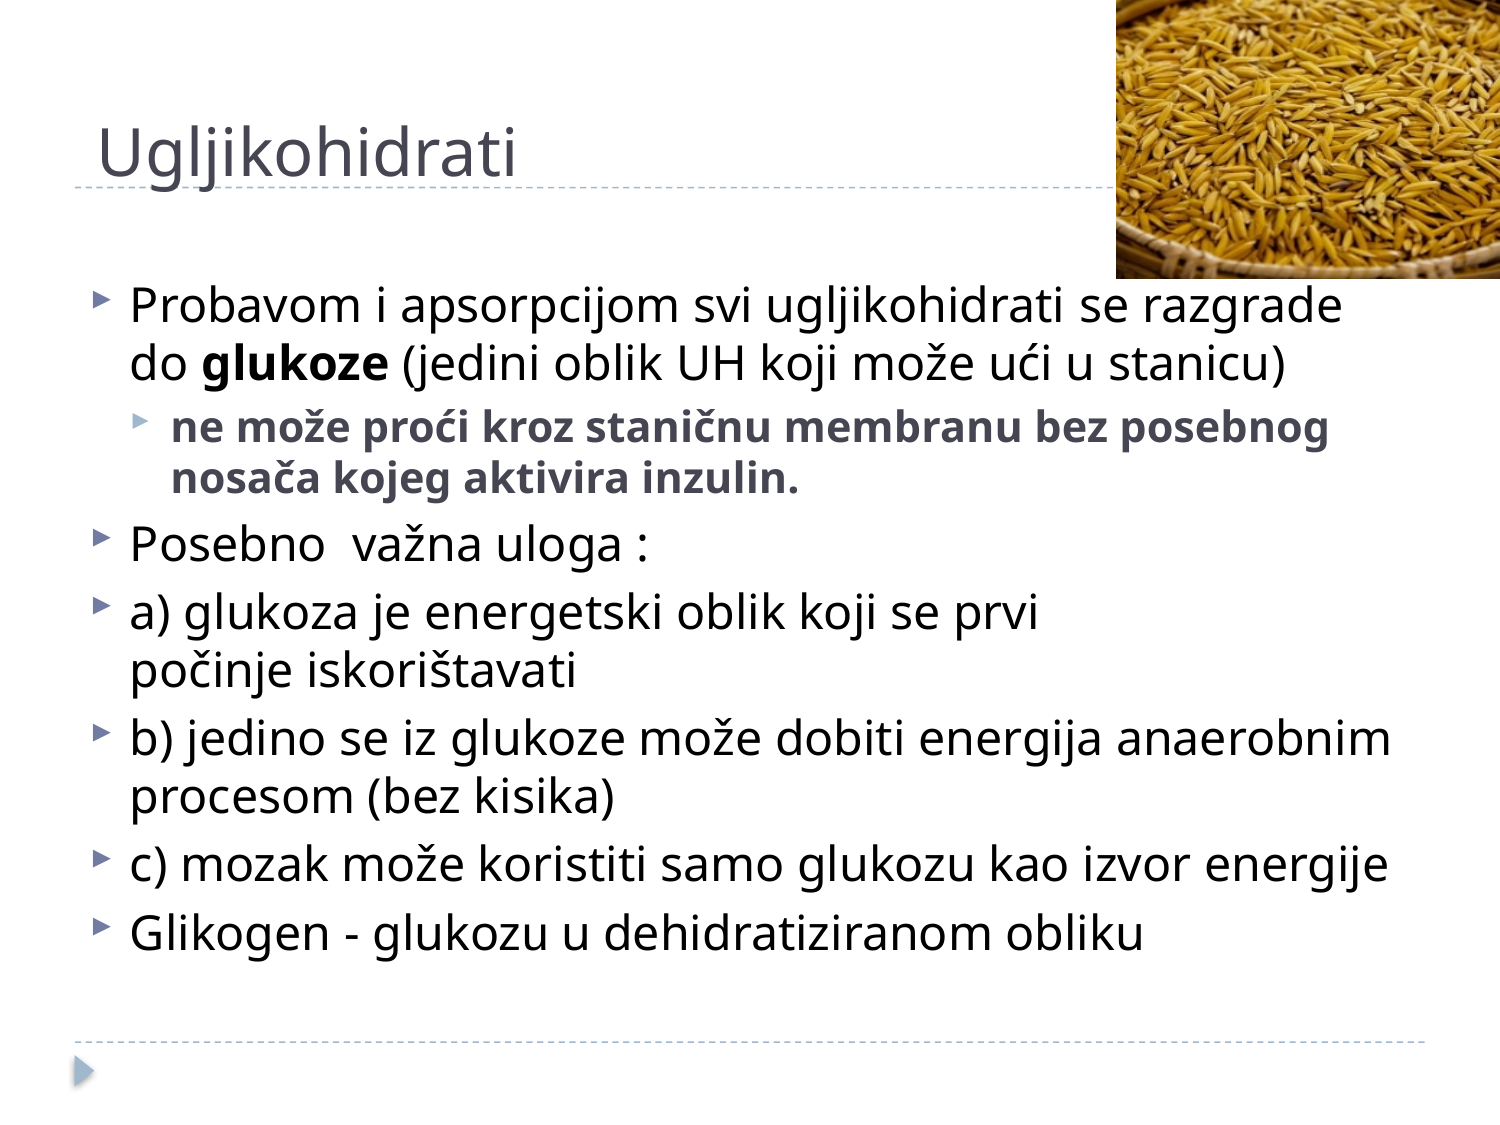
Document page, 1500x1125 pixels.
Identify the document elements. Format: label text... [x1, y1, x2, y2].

title Ugljikohidrati [82, 35, 1110, 198]
picture [1115, 0, 1500, 280]
list Probavom i apsorpcijom svi ugljikohidrati se razgrade do glukoze (jedini oblik UH koji može ući u stanicu) ne može proći kroz staničnu membranu bez posebnog nosača kojeg aktivira inzulin. Posebno važna uloga : a) glukoza je energetski oblik koji se prvi počinje iskorištavati b) jedino se iz glukoze može dobiti energija anaerobnim procesom (bez kisika) c) mozak može koristiti samo glukozu kao izvor energije Glikogen - glukozu u dehidratiziranom obliku [75, 267, 1424, 1010]
